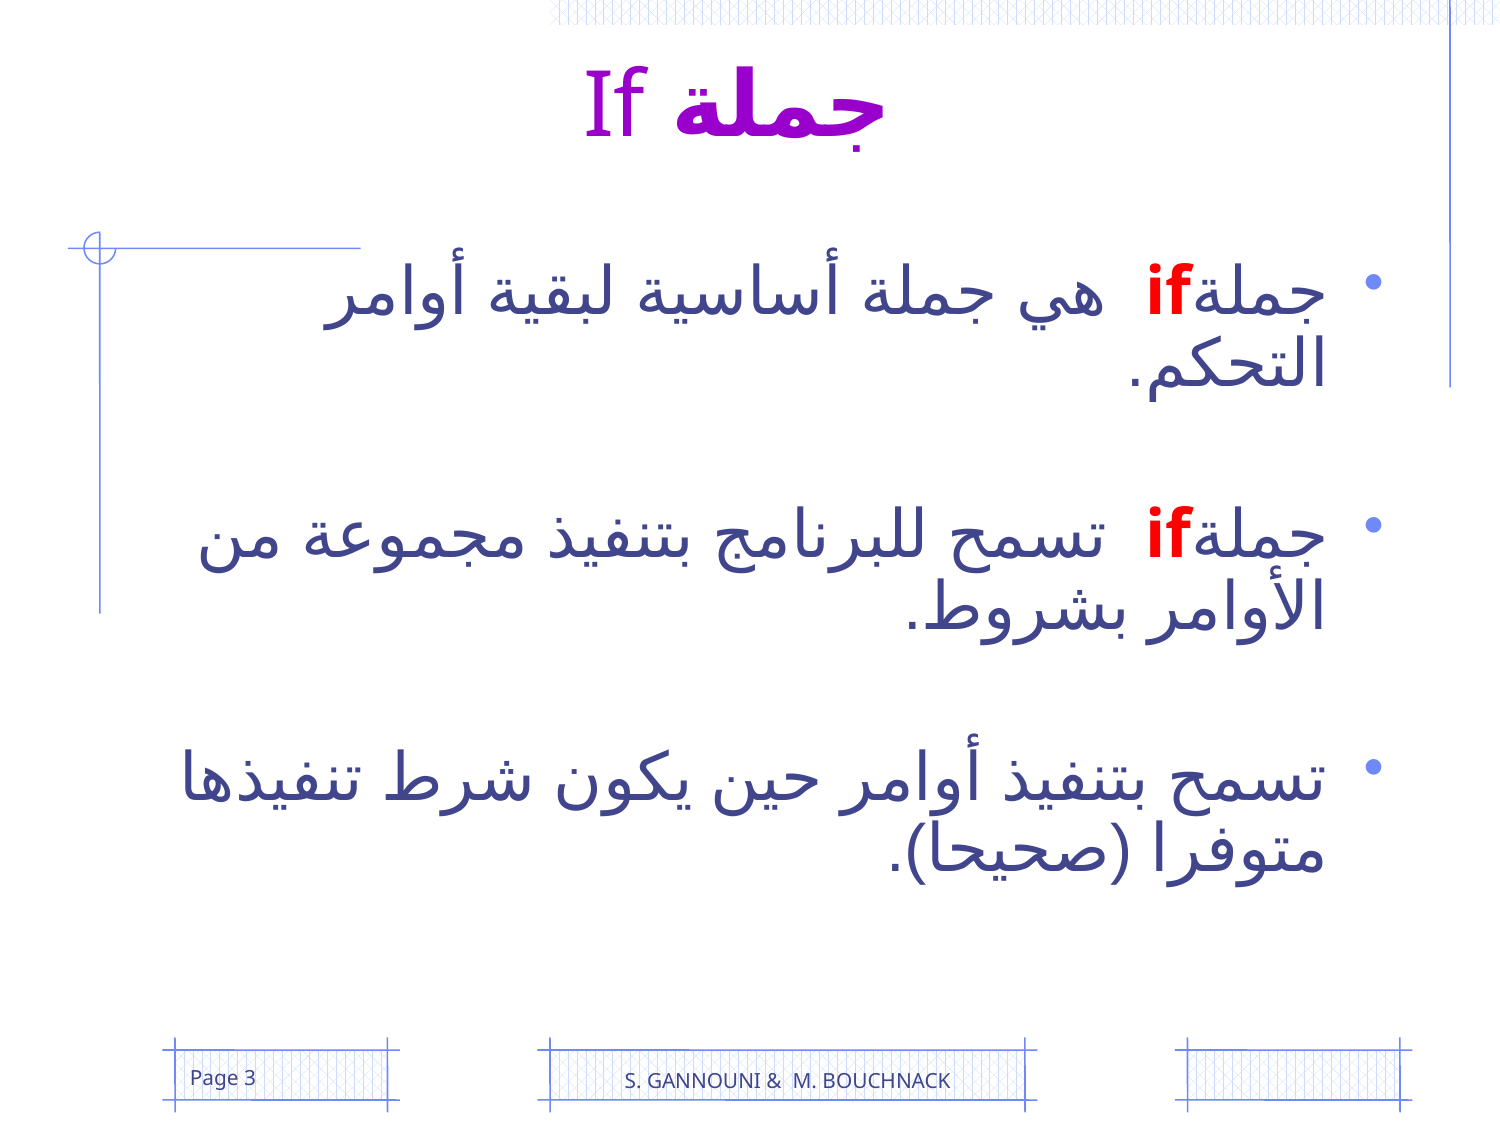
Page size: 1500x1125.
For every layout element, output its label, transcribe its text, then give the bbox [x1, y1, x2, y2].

list جملةif هي جملة أساسية لبقية أوامر التحكم. جملةif تسمح للبرنامج بتنفيذ مجموعة من الأوامر بشروط. تسمح بتنفيذ أوامر حين يكون شرط تنفيذها متوفرا (صحيحا). [124, 249, 1401, 1013]
title جملة If [99, 24, 1376, 163]
footer S. GANNOUNI & M. BOUCHNACK [549, 1024, 1026, 1101]
slide_number Page 3 [174, 1024, 488, 1101]
